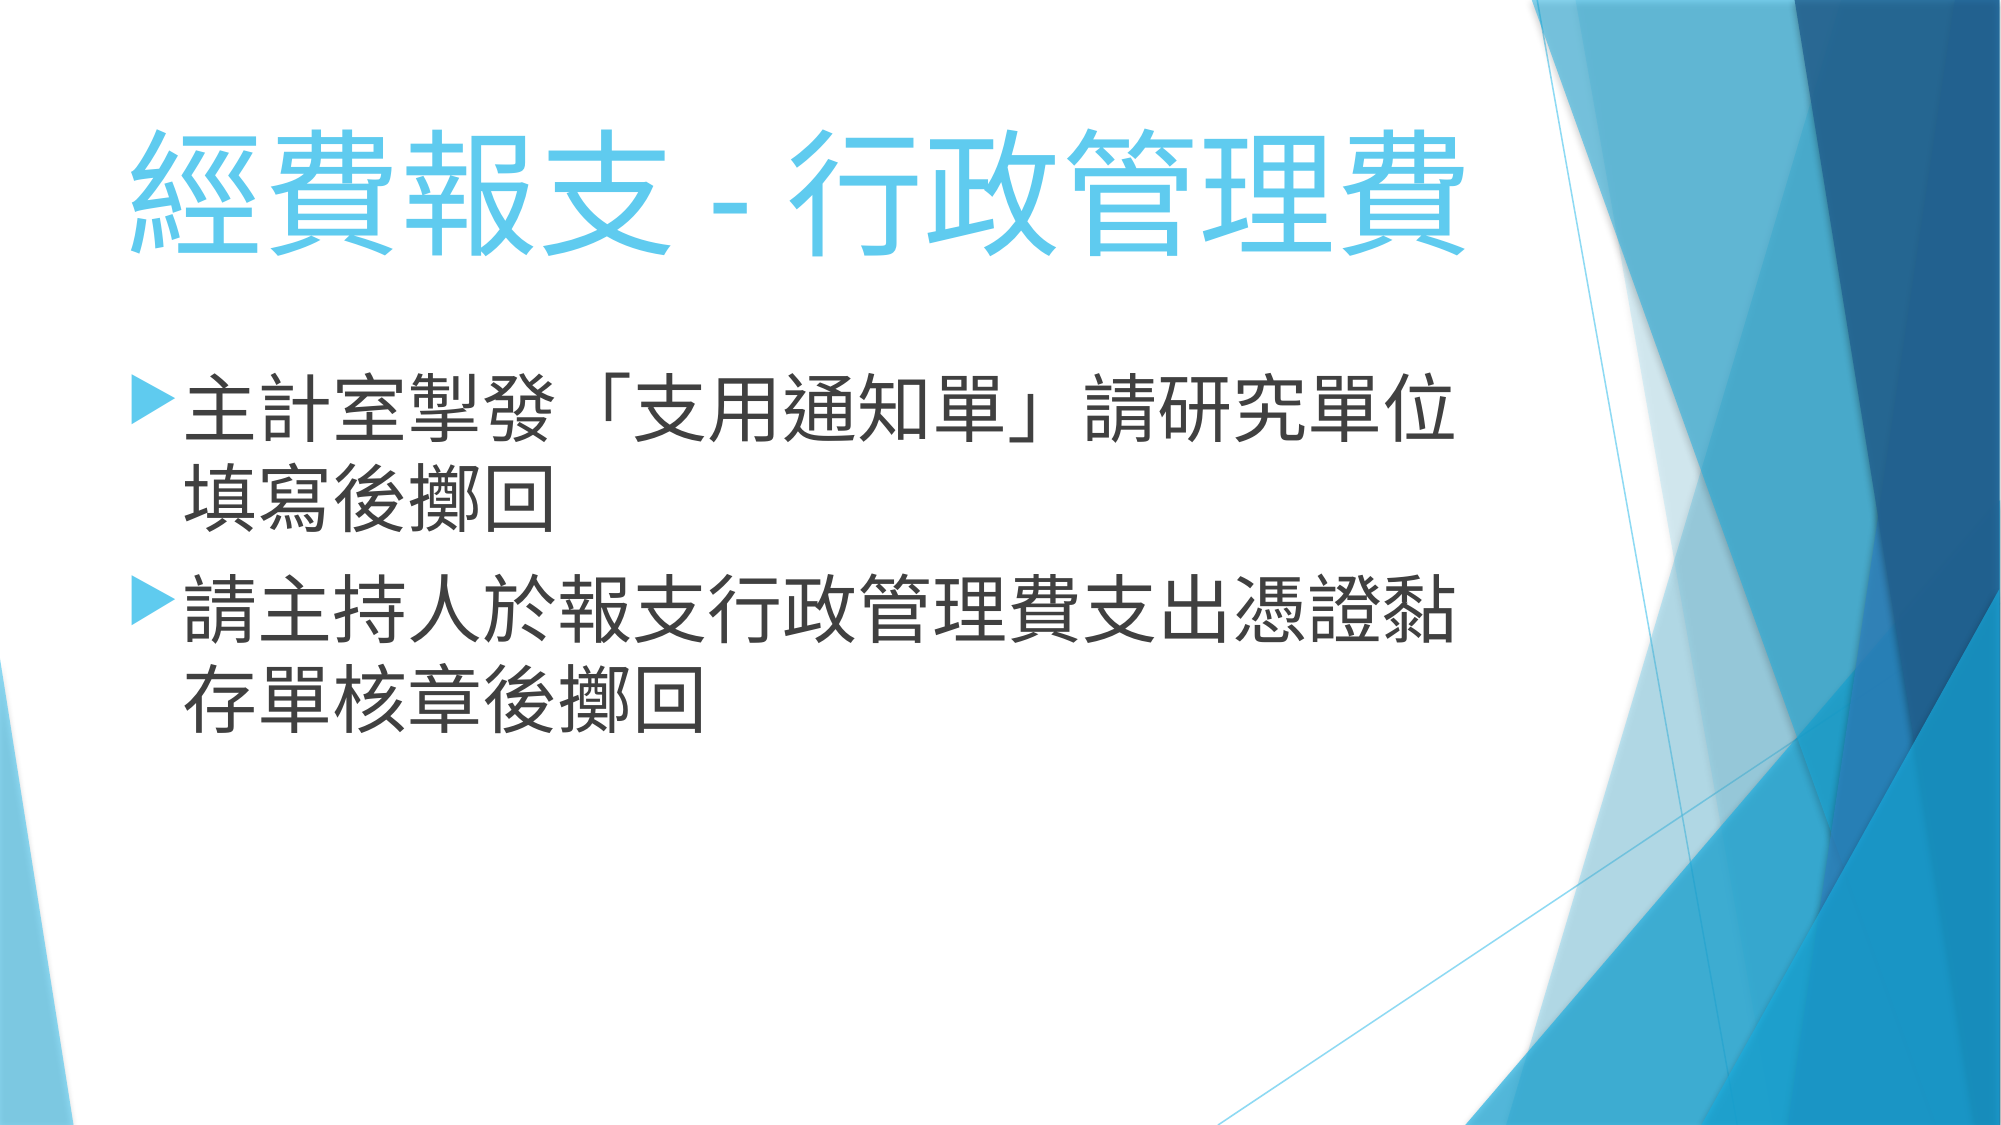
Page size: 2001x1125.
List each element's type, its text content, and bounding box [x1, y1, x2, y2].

list 主計室掣發「支用通知單」請研究單位填寫後擲回 請主持人於報支行政管理費支出憑證黏存單核章後擲回 [111, 354, 1522, 992]
title 經費報支-行政管理費 [111, 99, 1522, 317]
